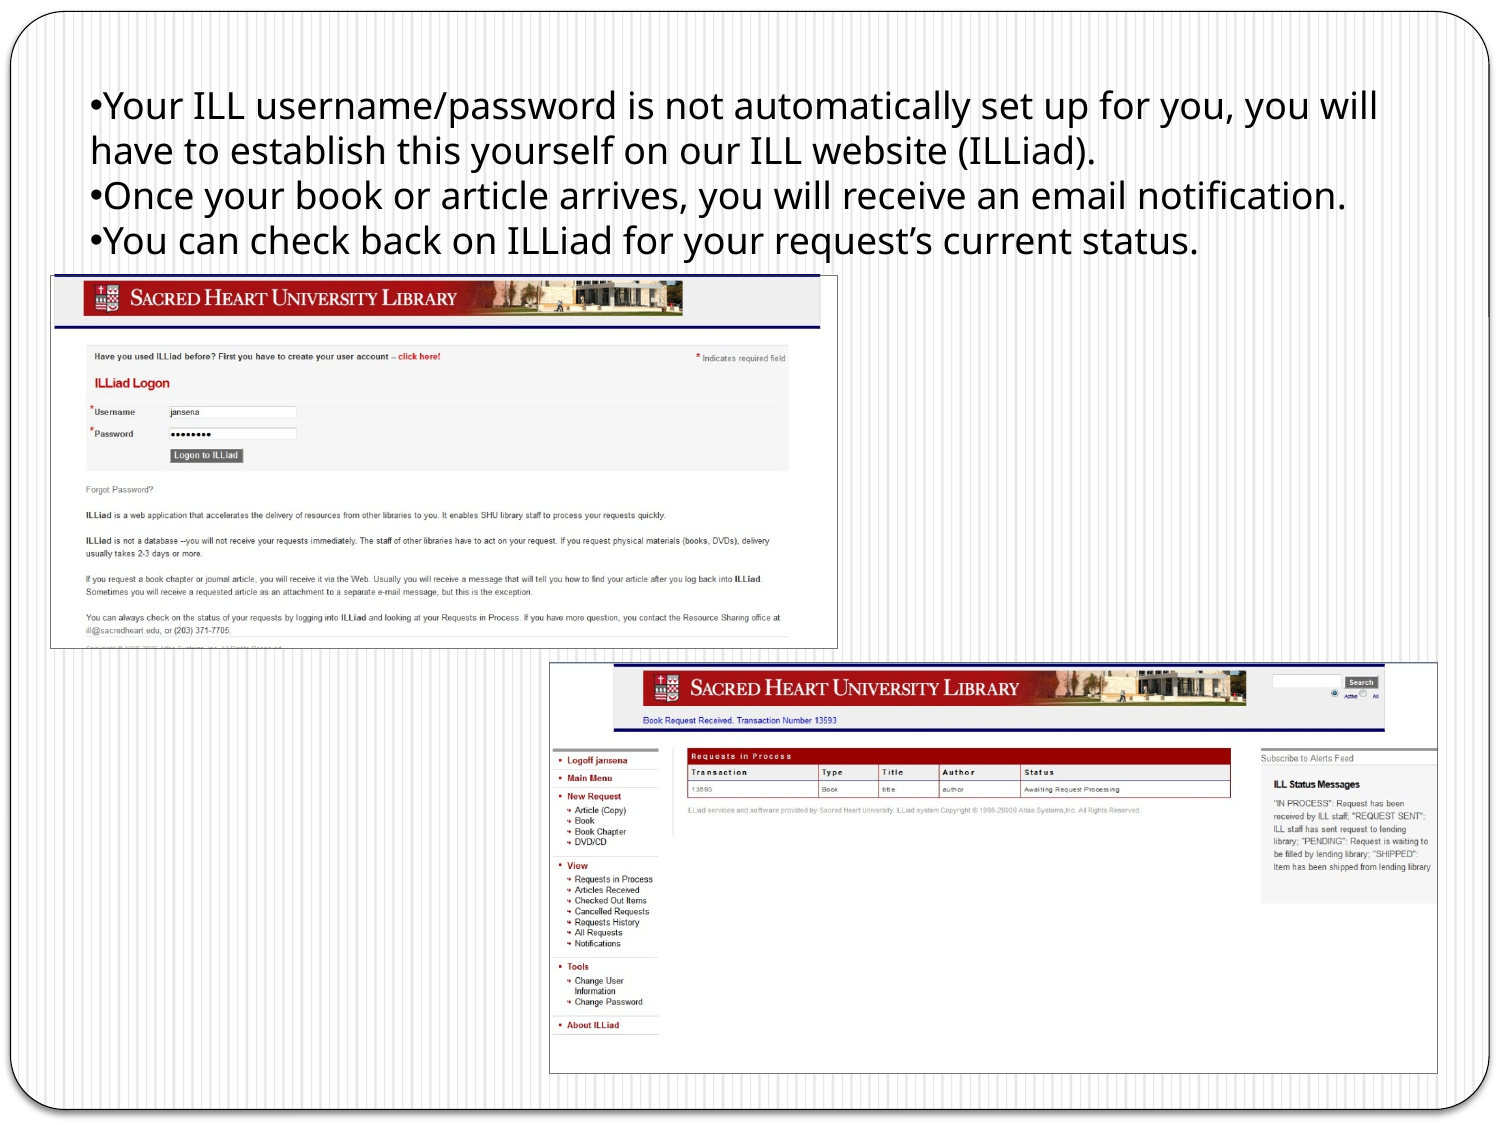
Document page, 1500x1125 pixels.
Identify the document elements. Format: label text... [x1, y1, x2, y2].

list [49, 274, 838, 650]
picture [549, 662, 1438, 1075]
text_box Your ILL username/password is not automatically set up for you, you will have to establish this yourself on our ILL website (ILLiad). Once your book or article arrives, you will receive an email notification. You can check back on ILLiad for your request’s current status. [74, 74, 1438, 270]
